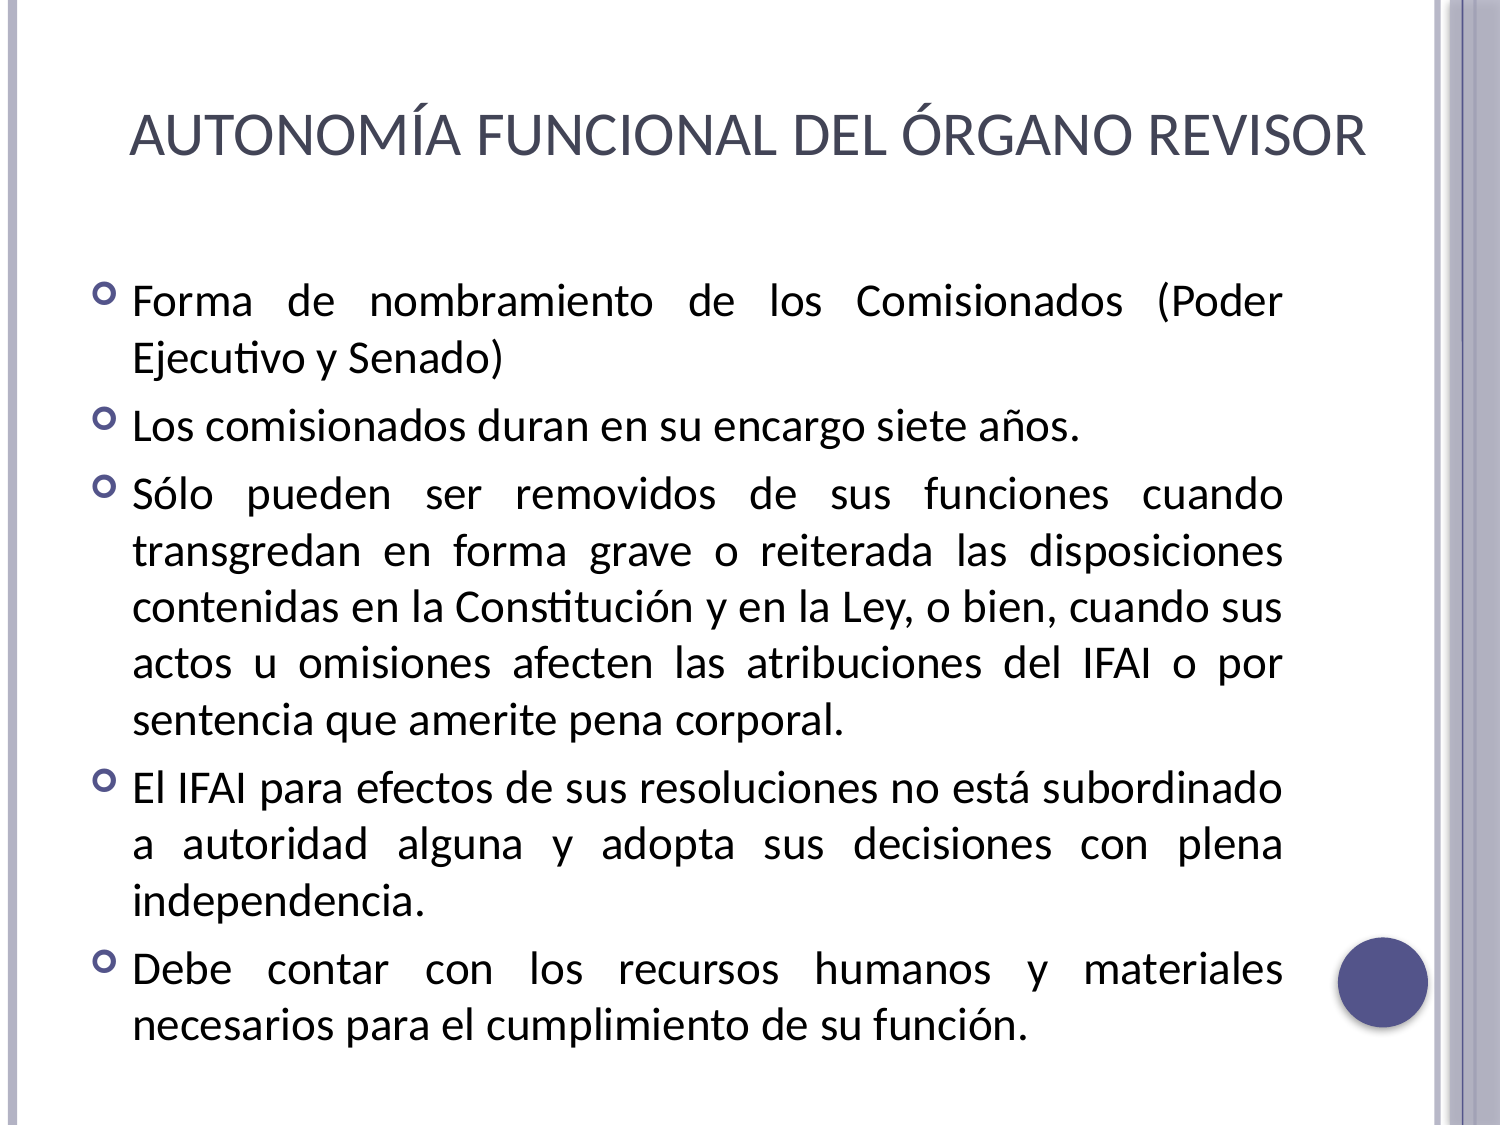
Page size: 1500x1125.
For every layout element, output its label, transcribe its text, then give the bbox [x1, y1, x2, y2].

list Forma de nombramiento de los Comisionados (Poder Ejecutivo y Senado) Los comisionados duran en su encargo siete años. Sólo pueden ser removidos de sus funciones cuando transgredan en forma grave o reiterada las disposiciones contenidas en la Constitución y en la Ley, o bien, cuando sus actos u omisiones afecten las atribuciones del IFAI o por sentencia que amerite pena corporal. El IFAI para efectos de sus resoluciones no está subordinado a autoridad alguna y adopta sus decisiones con plena independencia. Debe contar con los recursos humanos y materiales necesarios para el cumplimiento de su función. [75, 262, 1300, 1062]
title Autonomía funcional del órgano revisor [49, 51, 1450, 176]
